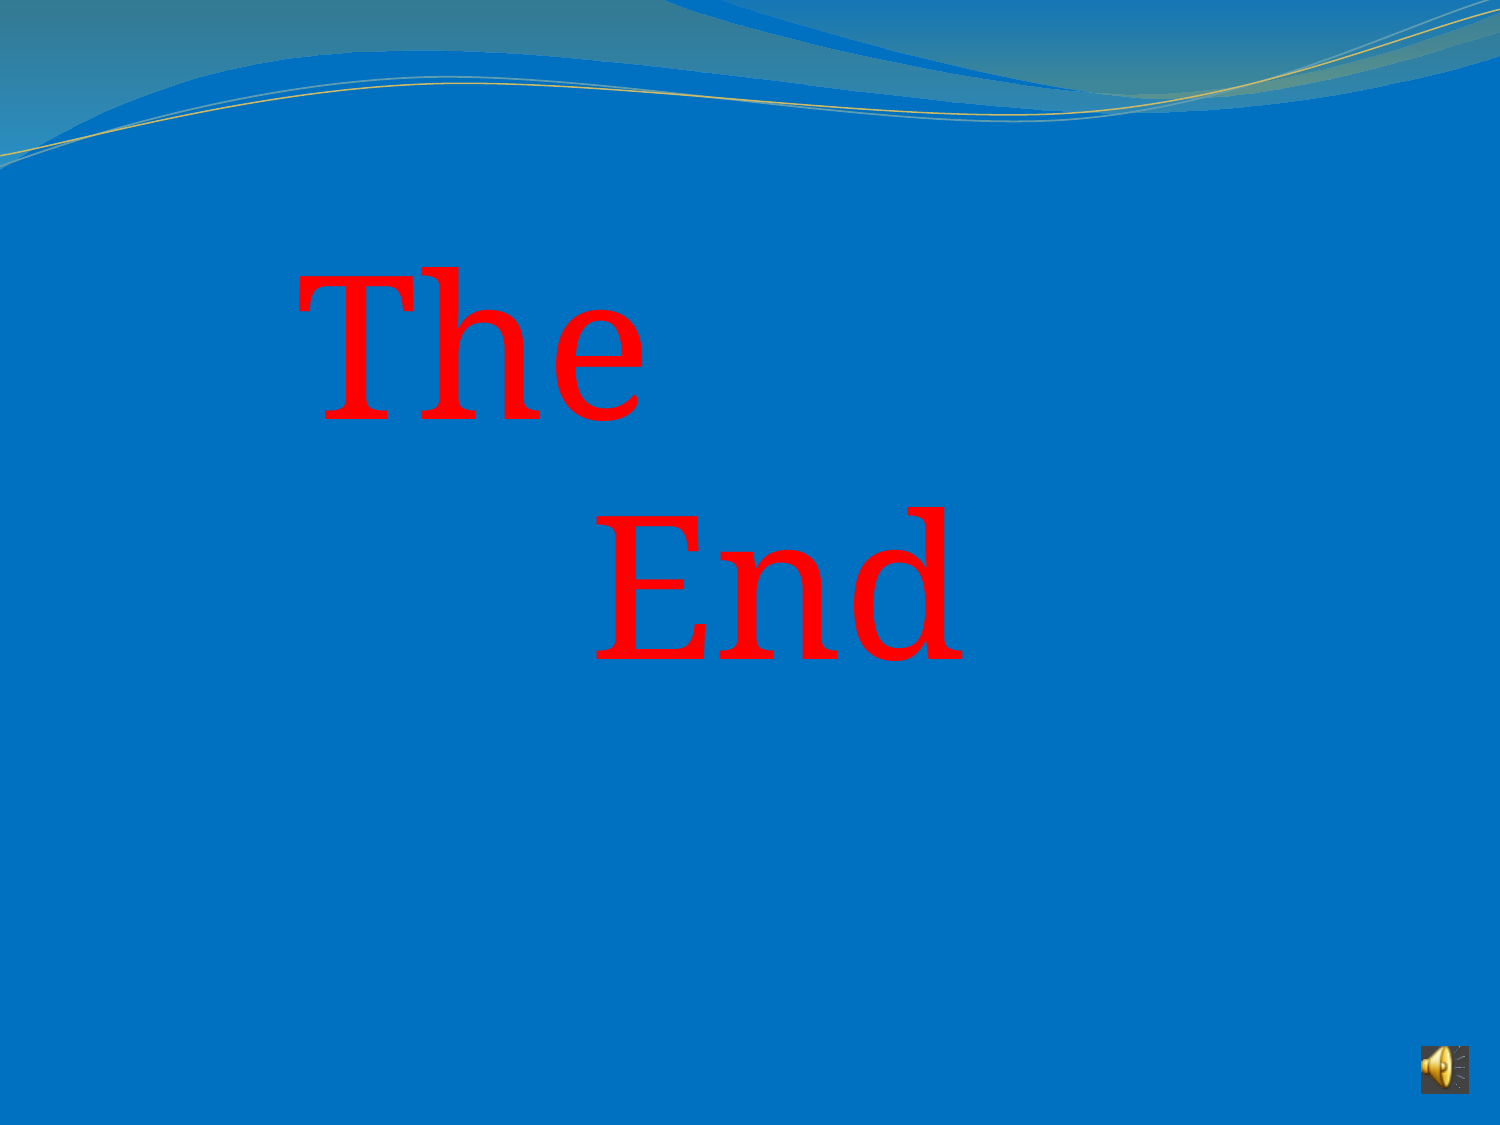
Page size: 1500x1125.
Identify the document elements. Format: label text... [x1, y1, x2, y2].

picture [1419, 1044, 1471, 1096]
text_box [124, 162, 1338, 431]
text_box The End [124, 212, 1038, 888]
